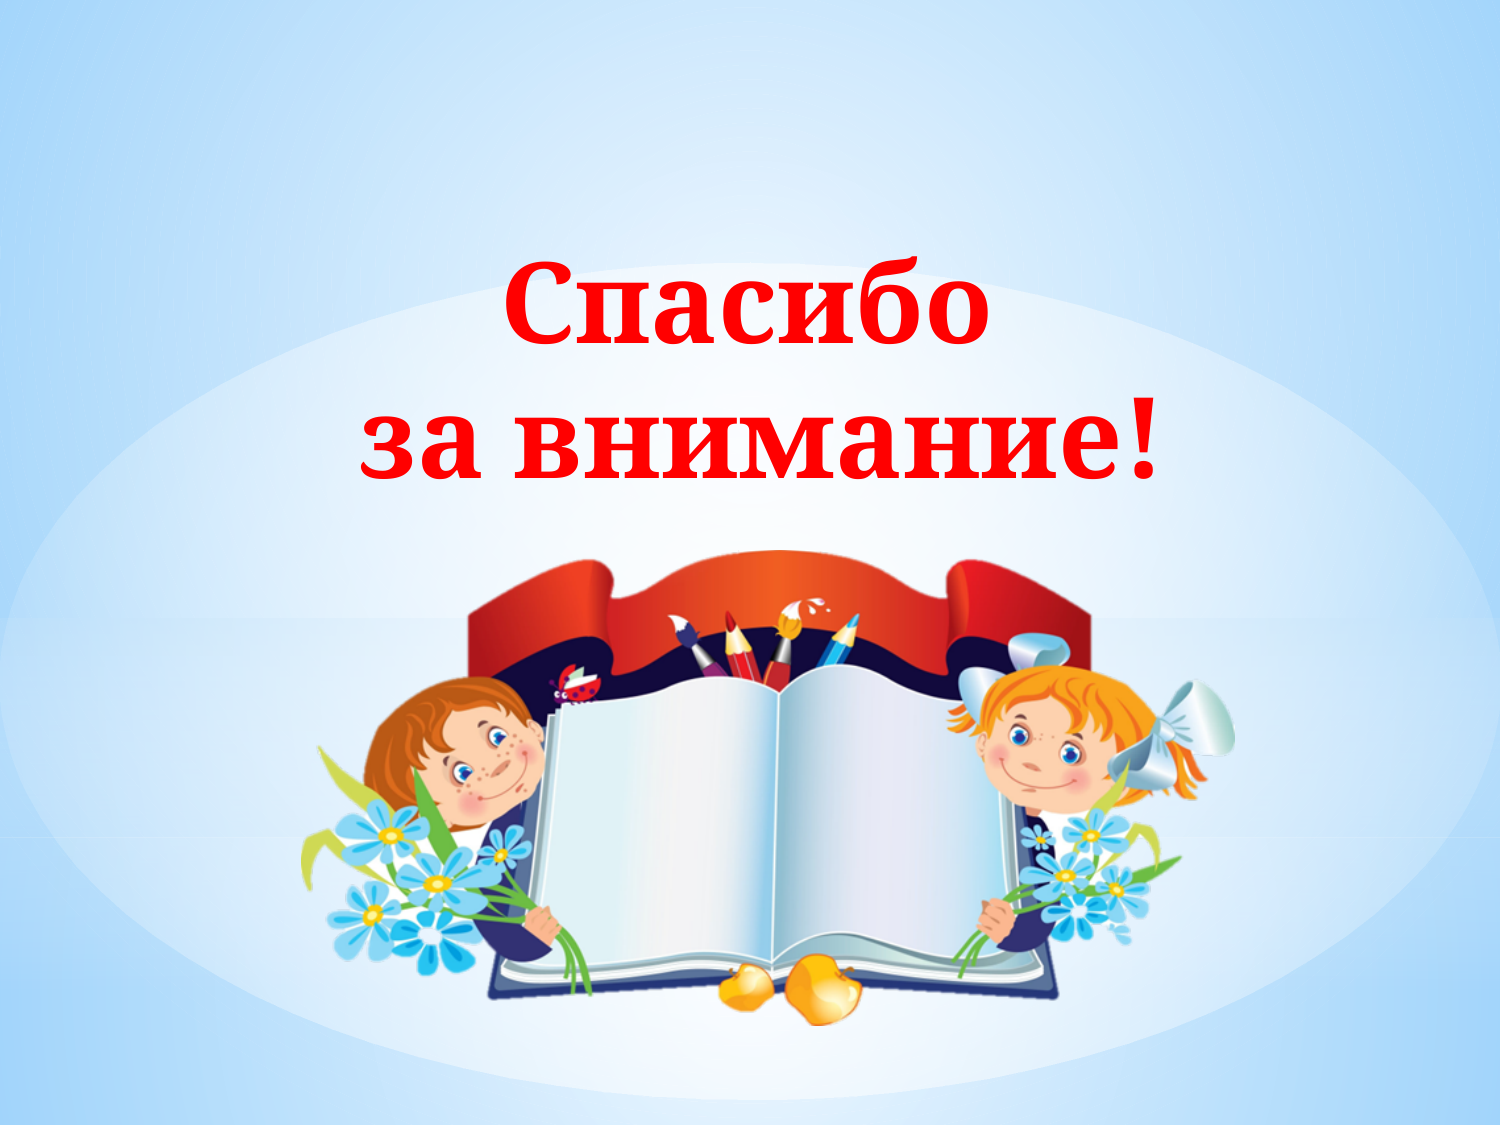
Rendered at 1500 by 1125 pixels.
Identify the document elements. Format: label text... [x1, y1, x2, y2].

text_box Спасибо за внимание! [301, 223, 1223, 508]
picture [300, 550, 1235, 1026]
